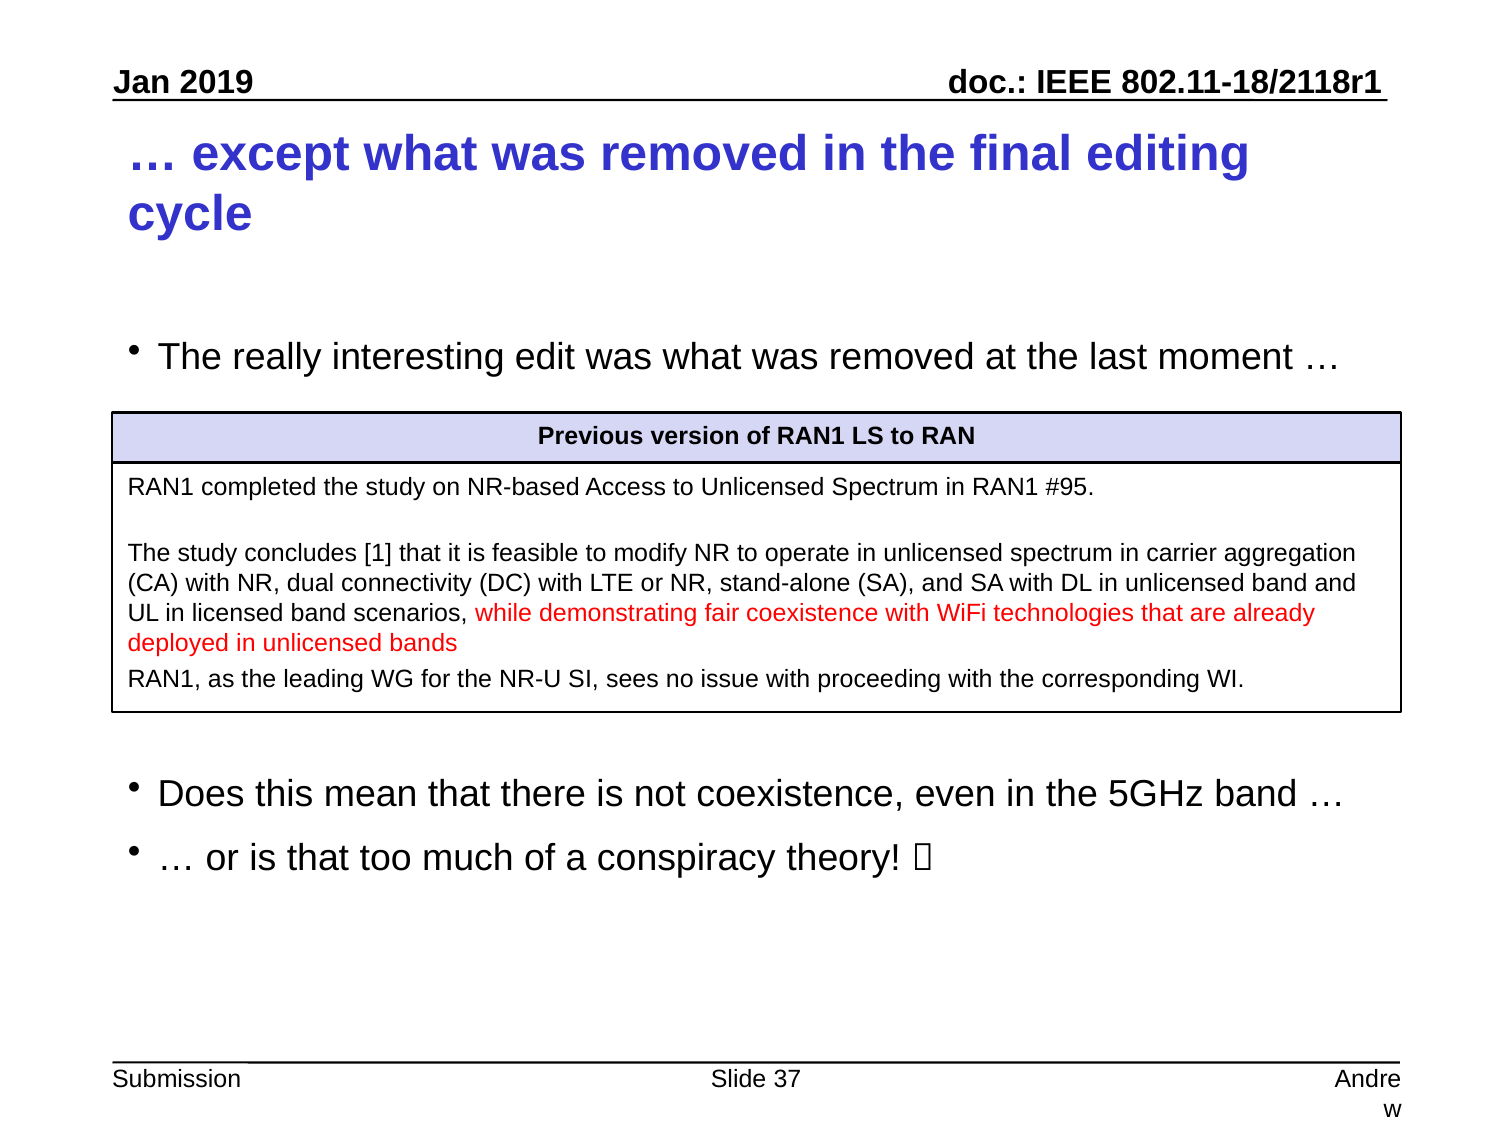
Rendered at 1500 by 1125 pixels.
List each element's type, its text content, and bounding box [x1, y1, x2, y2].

list The really interesting edit was what was removed at the last moment … Does this mean that there is not coexistence, even in the 5GHz band … … or is that too much of a conspiracy theory!  [112, 324, 1388, 412]
title … except what was removed in the final editing cycle [112, 112, 1388, 288]
text_box RAN1 completed the study on NR-based Access to Unlicensed Spectrum in RAN1 #95. The study concludes [1] that it is feasible to modify NR to operate in unlicensed spectrum in carrier aggregation (CA) with NR, dual connectivity (DC) with LTE or NR, stand-alone (SA), and SA with DL in unlicensed band and UL in licensed band scenarios, while demonstrating fair coexistence with WiFi technologies that are already deployed in unlicensed bands RAN1, as the leading WG for the NR-U SI, sees no issue with proceeding with the corresponding WI. [112, 463, 1402, 713]
list The really interesting edit was what was removed at the last moment … Does this mean that there is not coexistence, even in the 5GHz band … … or is that too much of a conspiracy theory!  [112, 713, 1388, 1000]
text_box Previous version of RAN1 LS to RAN [112, 412, 1402, 463]
footer Andrew Myles, Cisco [1320, 1061, 1402, 1093]
slide_number Slide 37 [709, 1061, 803, 1093]
